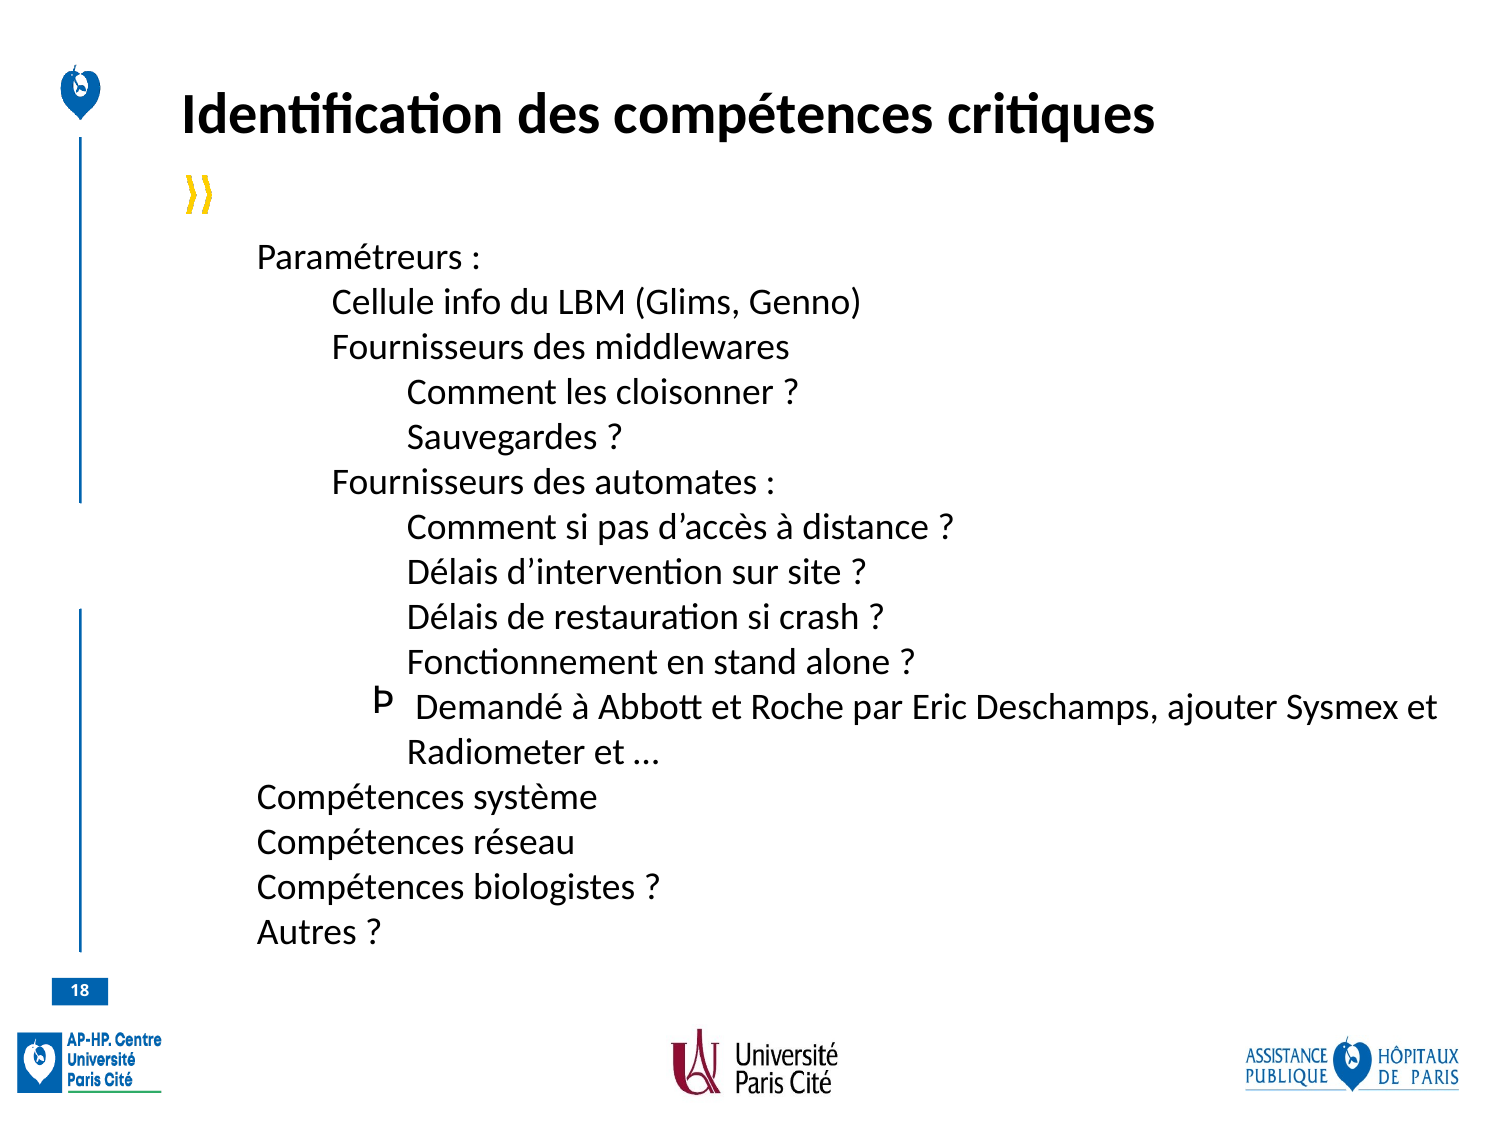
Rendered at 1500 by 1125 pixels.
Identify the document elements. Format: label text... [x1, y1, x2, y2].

list Paramétreurs : Cellule info du LBM (Glims, Genno) Fournisseurs des middlewares Comment les cloisonner ? Sauvegardes ? Fournisseurs des automates : Comment si pas d’accès à distance ? Délais d’intervention sur site ? Délais de restauration si crash ? Fonctionnement en stand alone ? Demandé à Abbott et Roche par Eric Deschamps, ajouter Sysmex et Radiometer et … Compétences système Compétences réseau Compétences biologistes ? Autres ? [181, 231, 1460, 1006]
picture [1245, 1035, 1459, 1092]
picture [16, 1031, 162, 1094]
picture [666, 1024, 839, 1103]
list Identification des compétences critiques [181, 83, 1460, 161]
picture [57, 62, 103, 122]
picture [185, 175, 212, 214]
